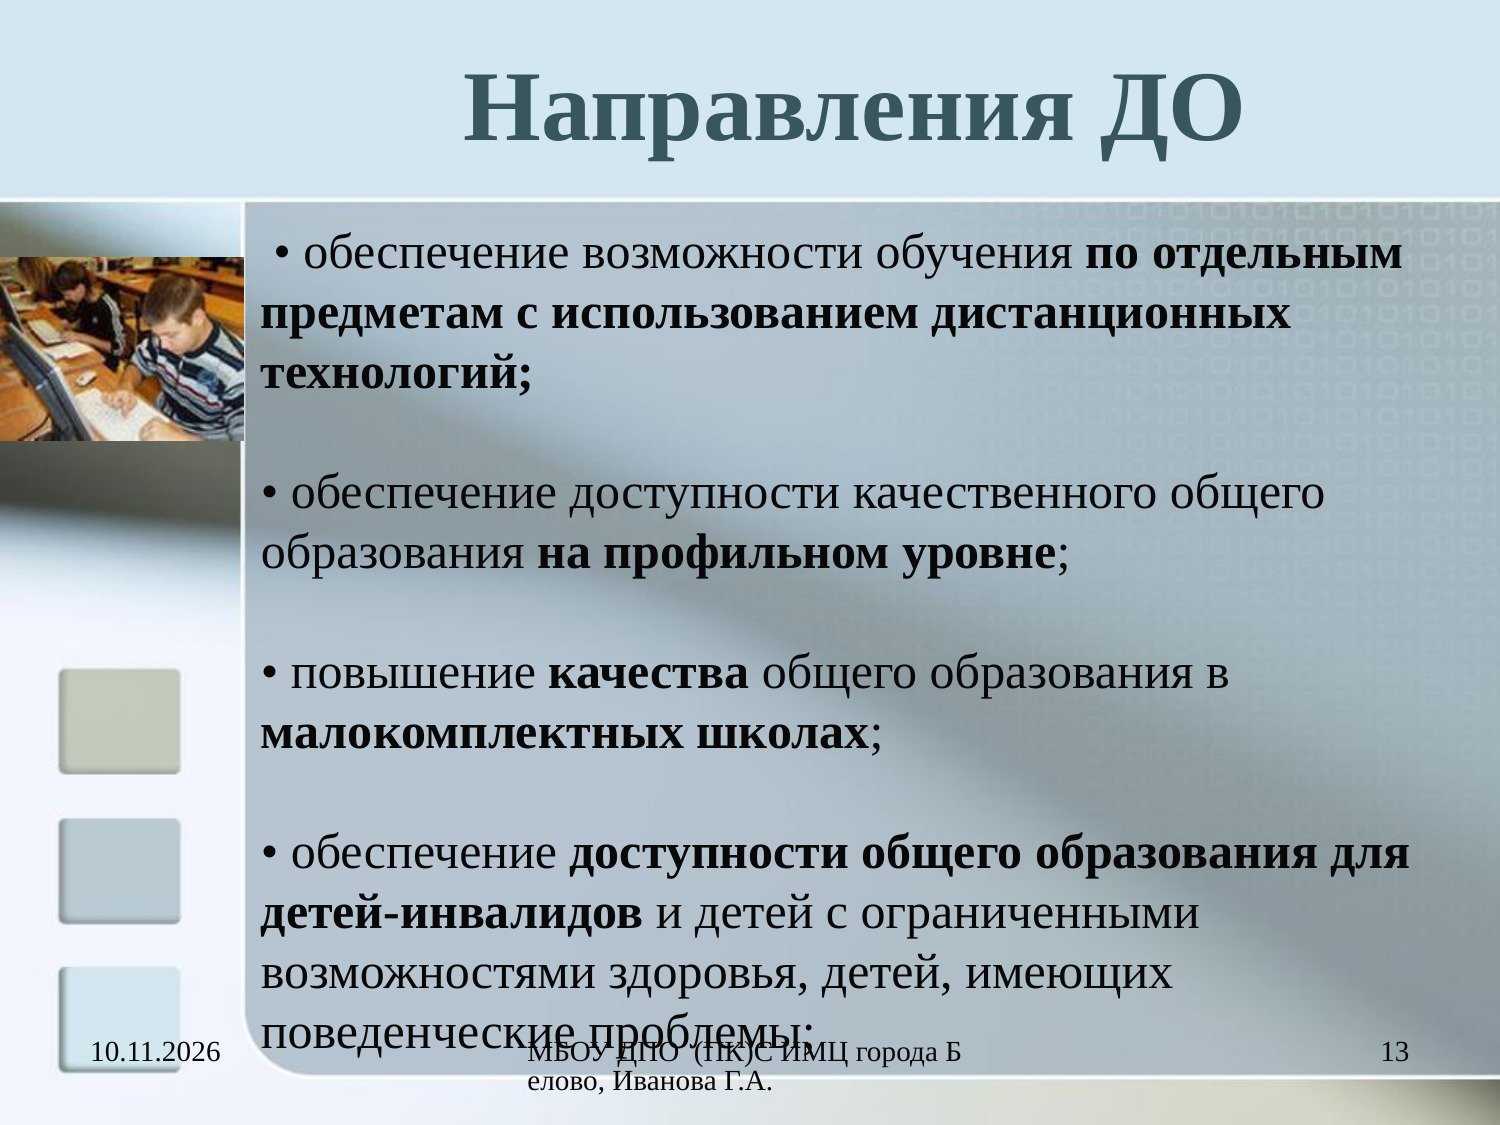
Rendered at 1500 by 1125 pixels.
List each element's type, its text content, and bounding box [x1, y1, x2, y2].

picture [0, 0, 1500, 1125]
text_box • обеспечение возможности обучения по отдельным предметам с использованием дистанционных технологий; • обеспечение доступности качественного общего образования на профильном уровне; • повышение качества общего образования в малокомплектных школах; • обеспечение доступности общего образования для детей-инвалидов и детей с ограниченными возможностями здоровья, детей, имеющих поведенческие проблемы; [246, 210, 1454, 1125]
title Направления ДО [249, 12, 1462, 188]
slide_number 13 [1074, 1024, 1426, 1103]
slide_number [74, 1024, 426, 1103]
footer МБОУ ДПО (ПК)С ИМЦ города Белово, Иванова Г.А. [512, 1024, 988, 1103]
